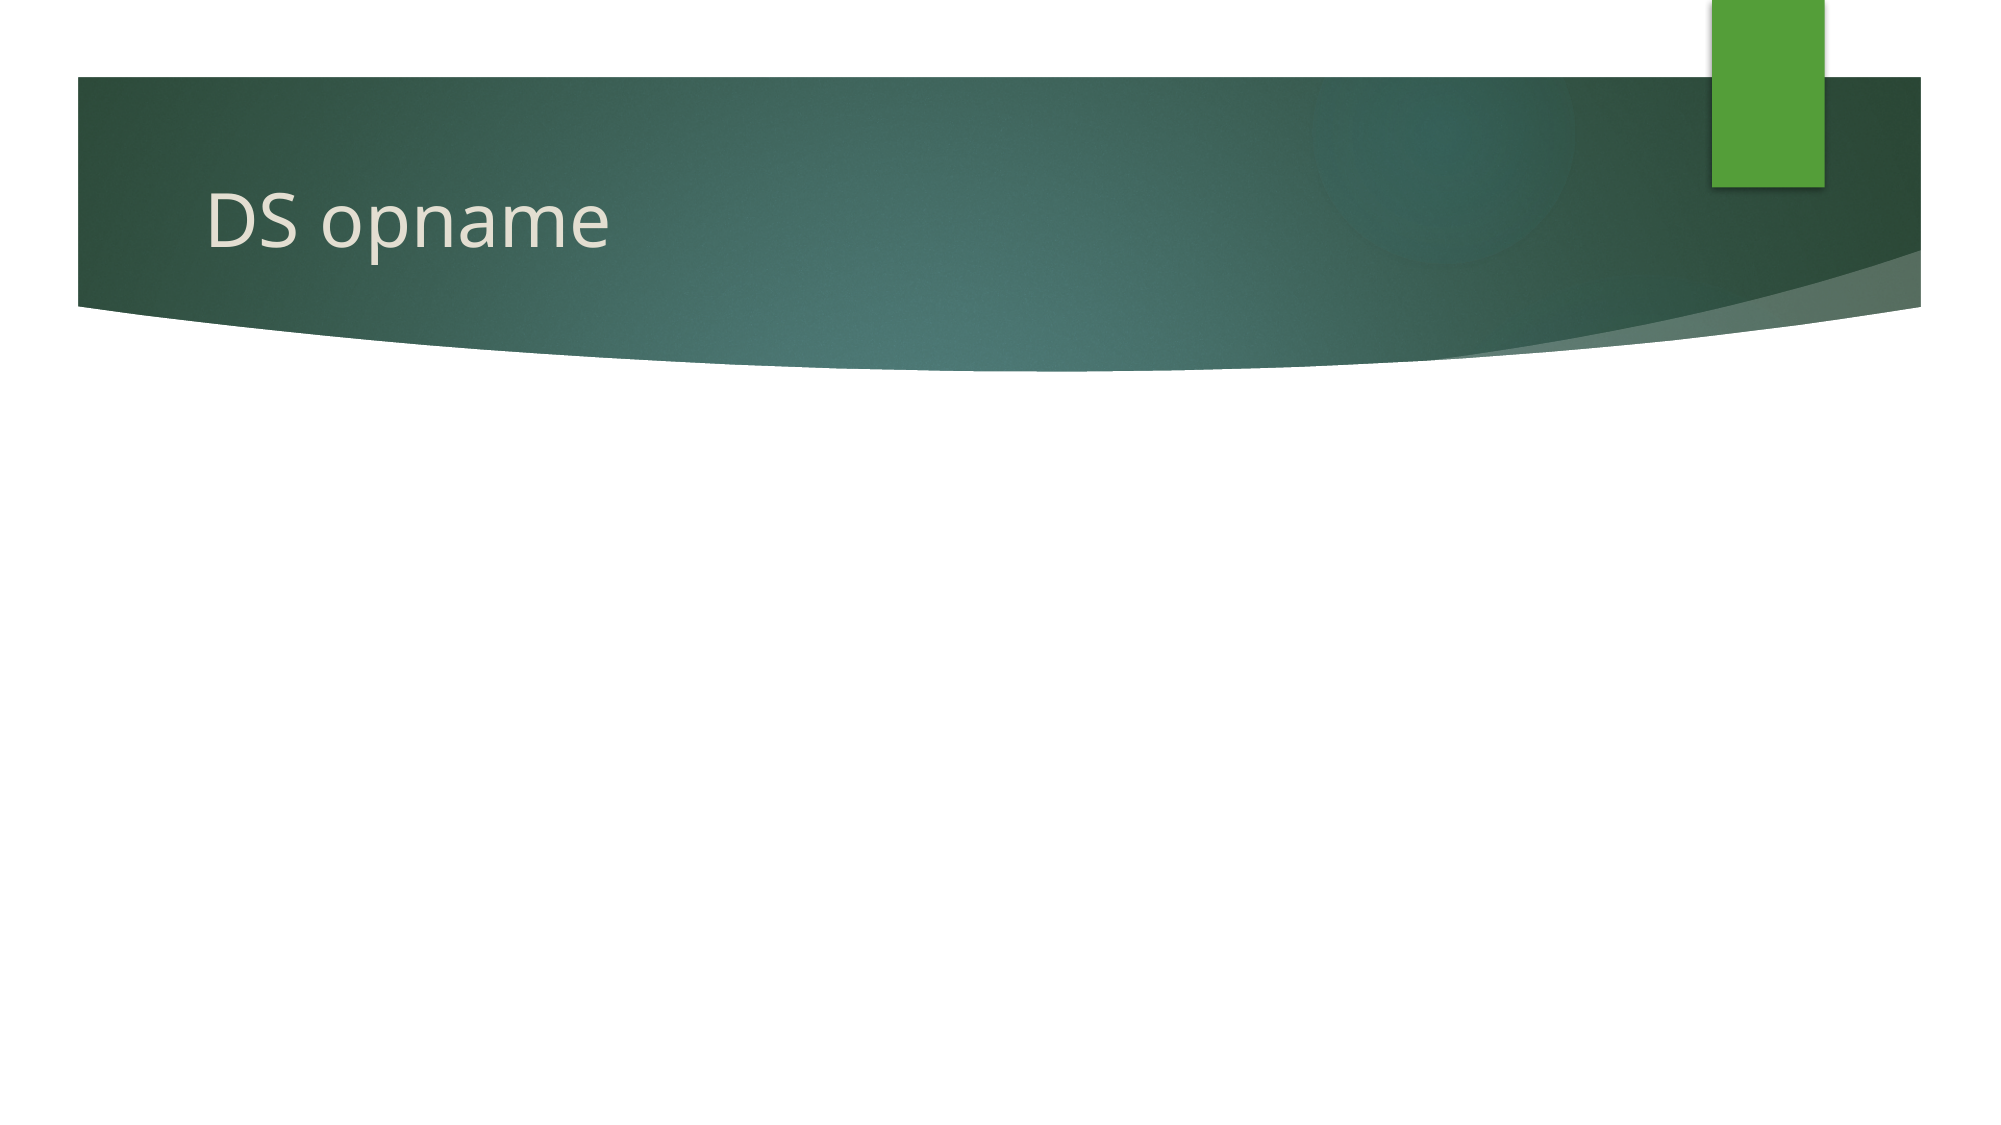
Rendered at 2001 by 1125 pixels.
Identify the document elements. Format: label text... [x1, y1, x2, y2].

title DS opname [189, 159, 1627, 276]
